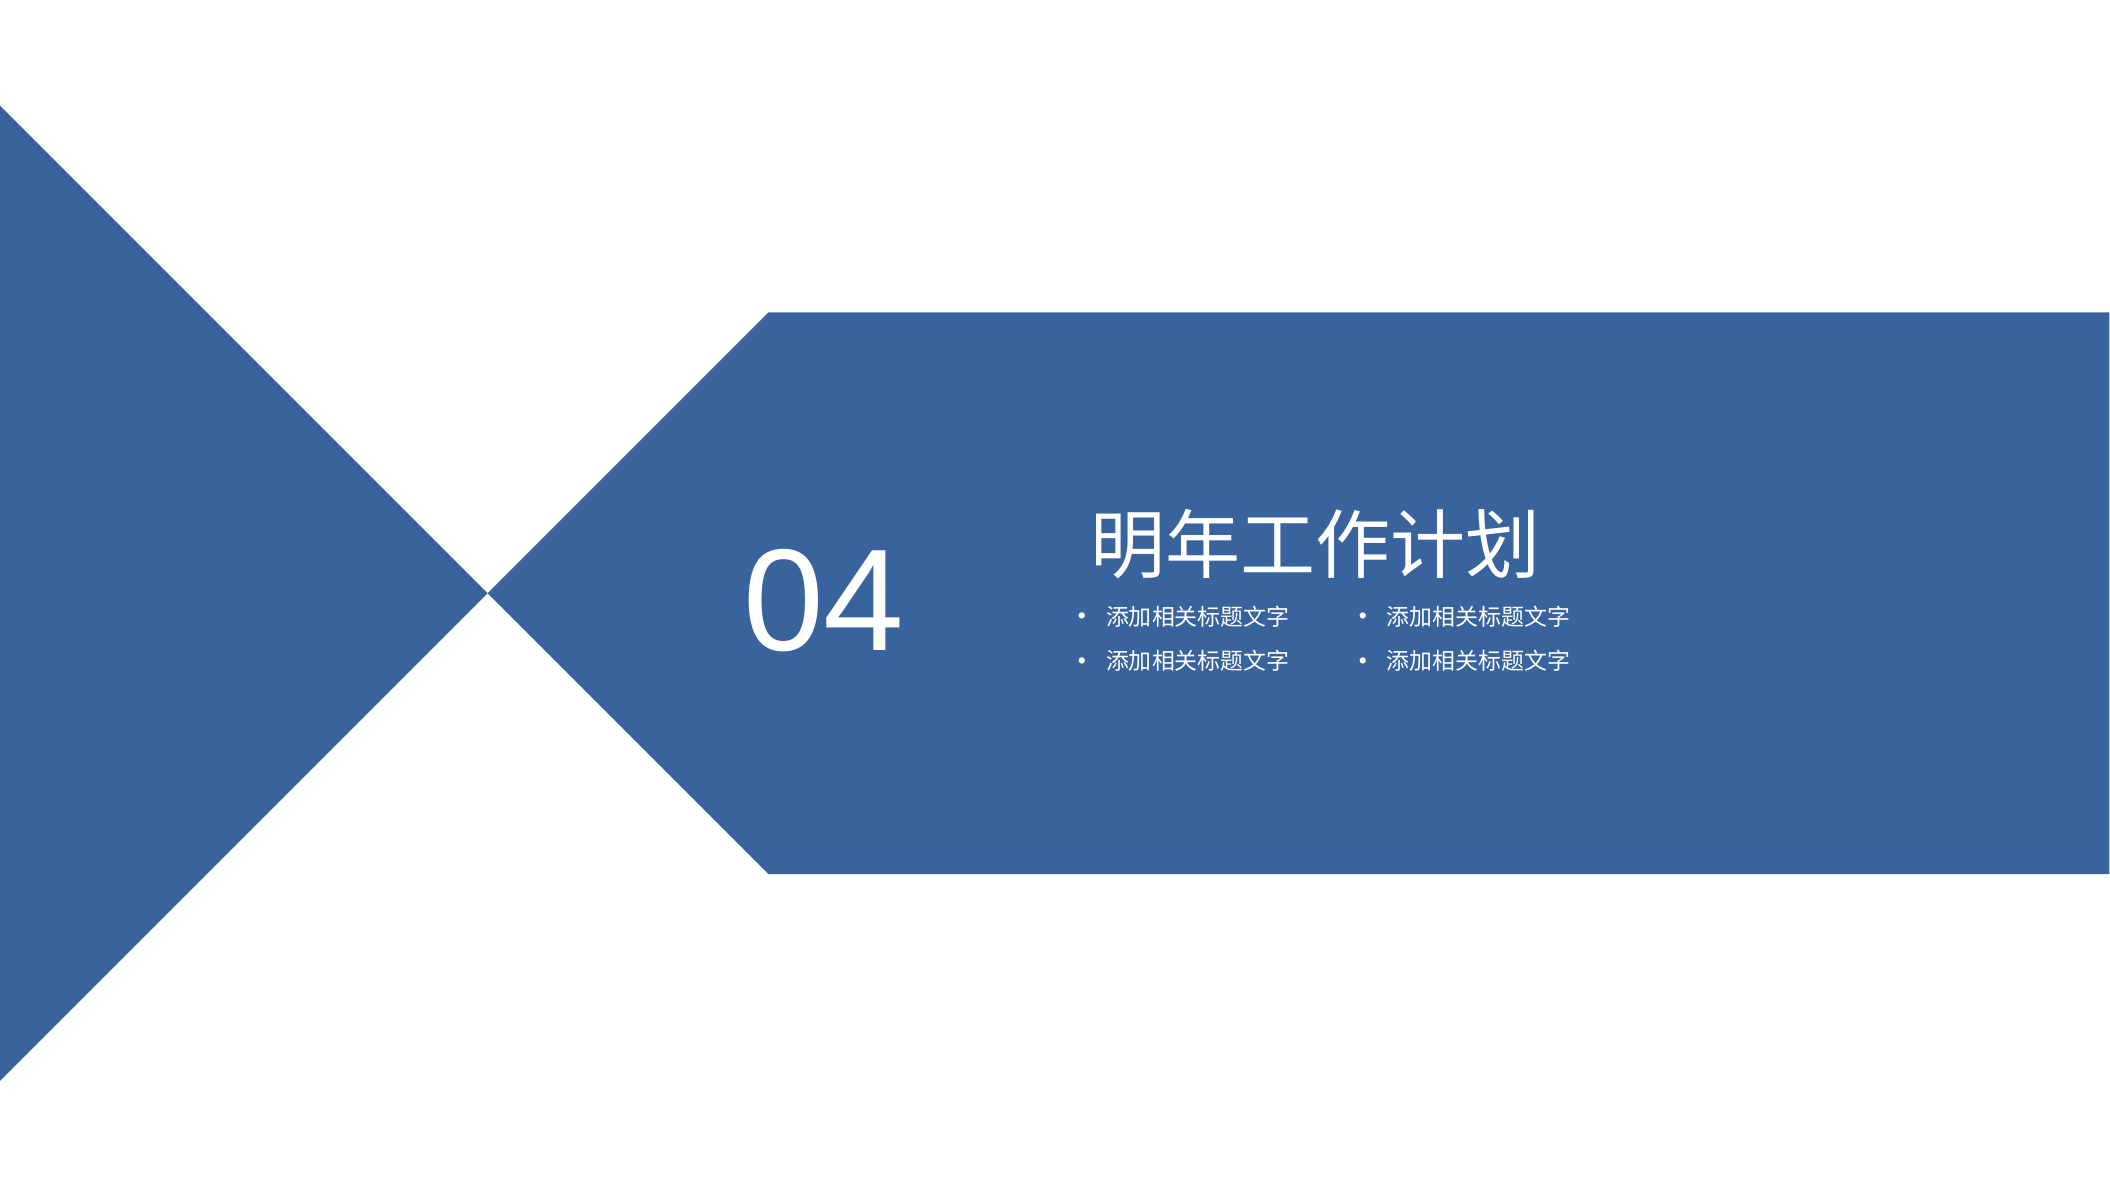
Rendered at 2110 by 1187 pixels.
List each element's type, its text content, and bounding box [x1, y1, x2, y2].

text_box [0, 104, 490, 1083]
text_box [488, 311, 2110, 876]
text_box 添加相关标题文字 [1344, 594, 1586, 638]
text_box 04 [707, 497, 941, 687]
text_box 明年工作计划 [1054, 497, 1577, 588]
text_box 添加相关标题文字 [1063, 594, 1306, 638]
text_box 添加相关标题文字 [1344, 639, 1586, 682]
text_box 添加相关标题文字 [1063, 639, 1306, 682]
